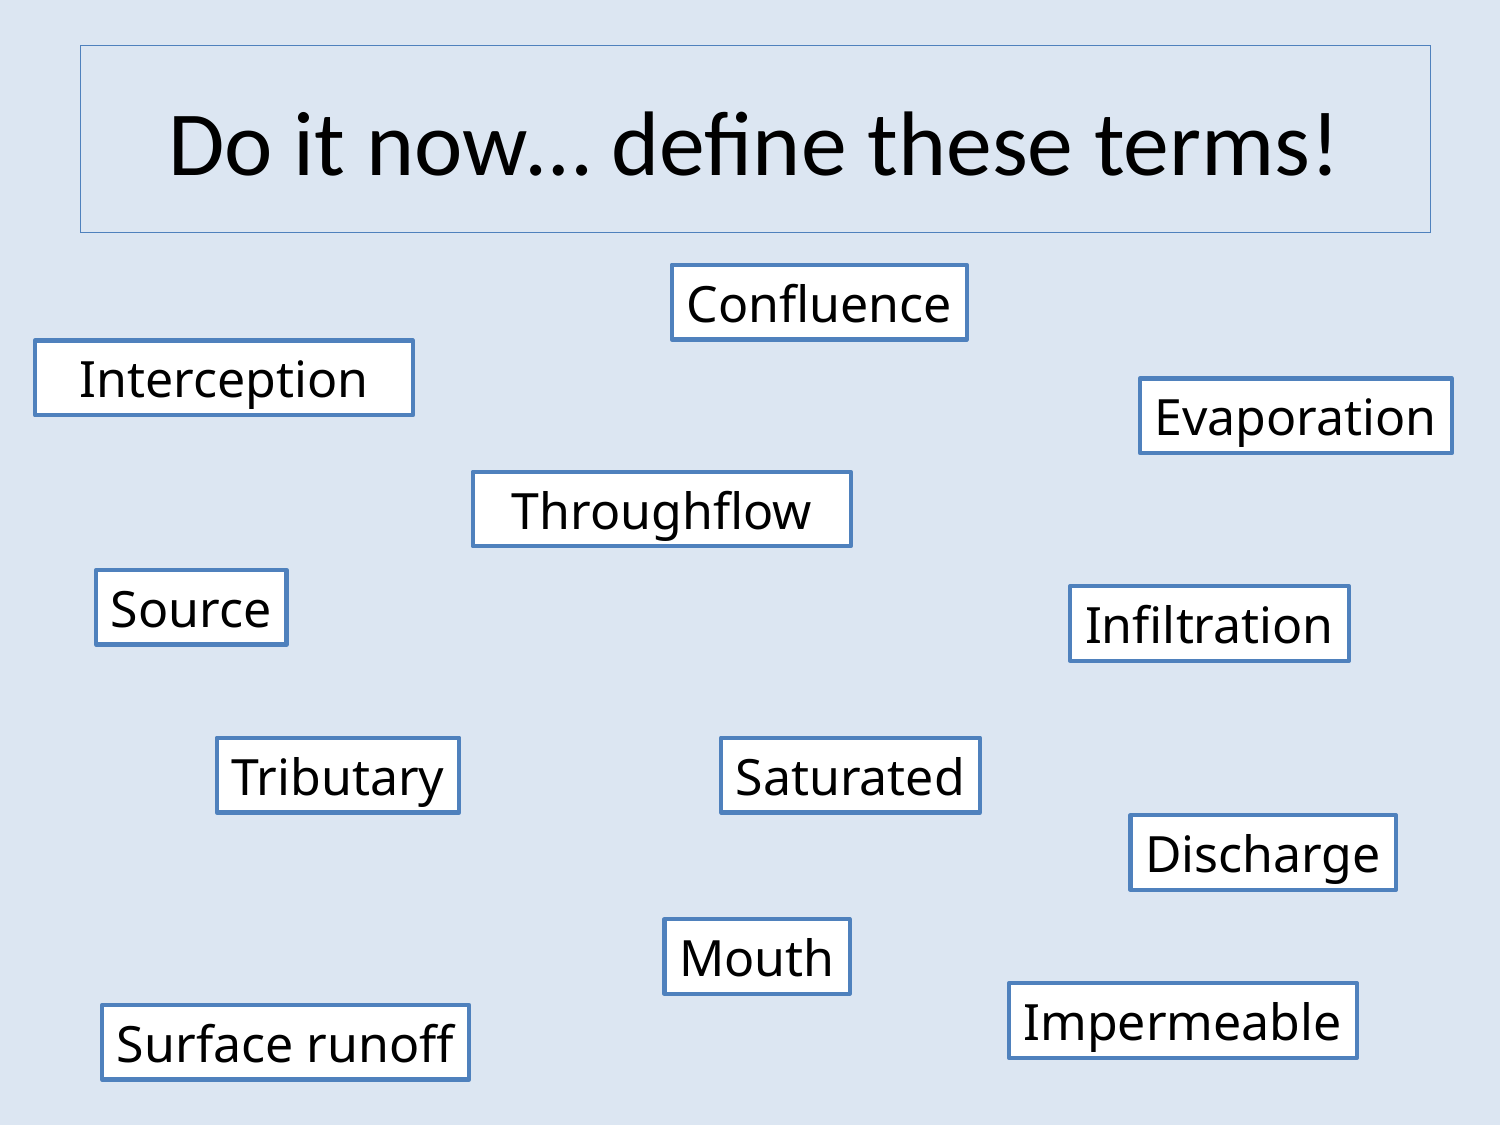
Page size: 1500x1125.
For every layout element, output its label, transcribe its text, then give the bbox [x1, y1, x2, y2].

text_box Throughflow [471, 470, 853, 548]
text_box Interception [33, 338, 415, 417]
text_box Tributary [215, 736, 461, 815]
text_box Infiltration [1068, 584, 1351, 663]
text_box Mouth [662, 917, 852, 996]
text_box Confluence [670, 263, 969, 342]
text_box Saturated [719, 736, 982, 815]
text_box Impermeable [1007, 981, 1359, 1060]
title Do it now… define these terms! [80, 45, 1431, 233]
text_box Evaporation [1138, 376, 1454, 455]
text_box Surface runoff [100, 1003, 471, 1082]
text_box Discharge [1128, 813, 1398, 892]
text_box Source [94, 568, 289, 647]
